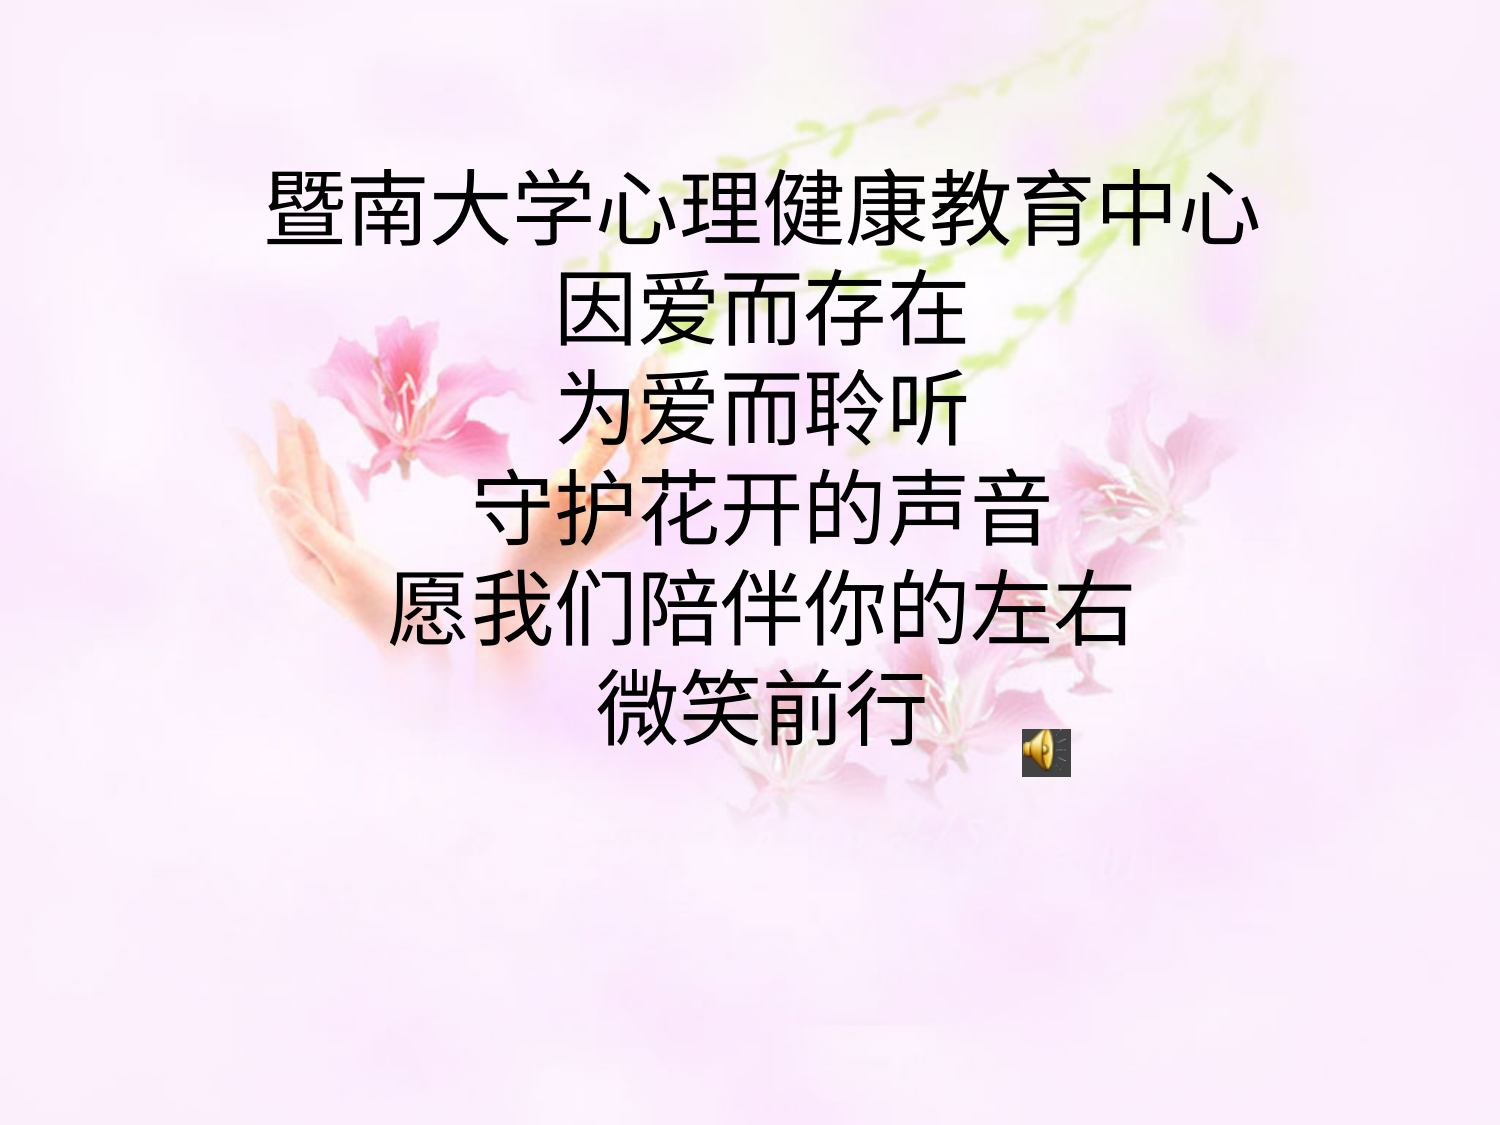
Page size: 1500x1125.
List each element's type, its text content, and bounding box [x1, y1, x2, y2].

title 暨南大学心理健康教育中心 因爱而存在 为爱而聆听 守护花开的声音 愿我们陪伴你的左右 微笑前行 [87, 362, 1438, 551]
picture [0, 0, 1500, 1125]
